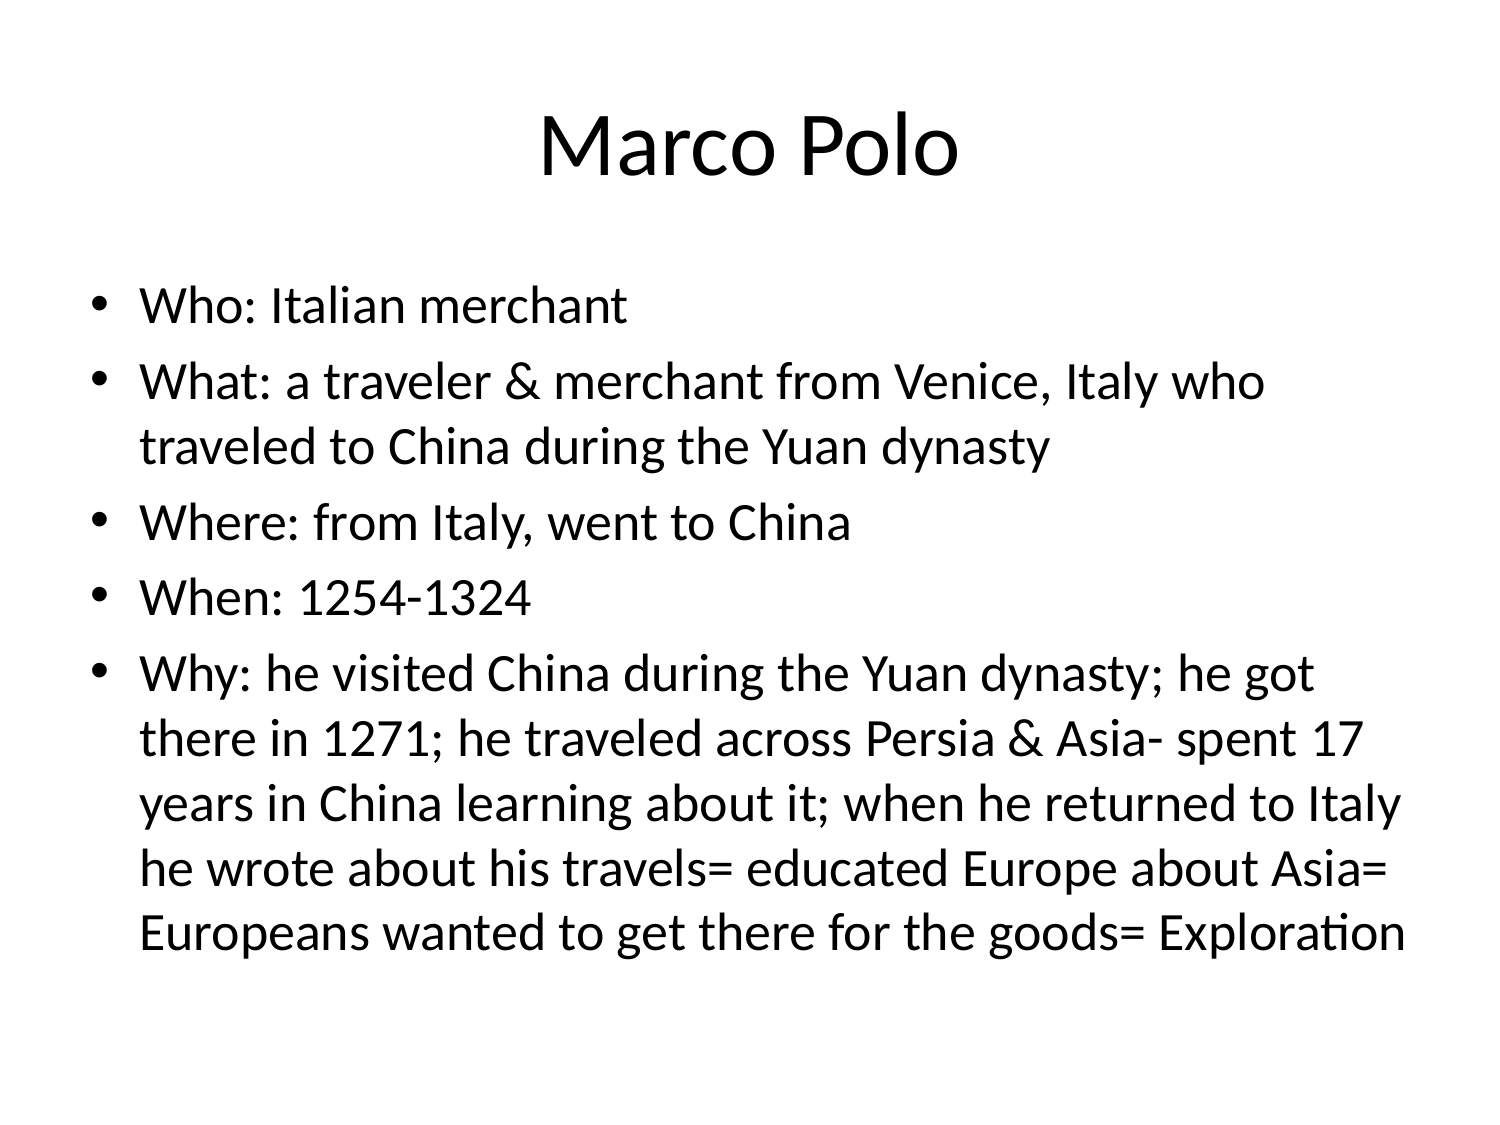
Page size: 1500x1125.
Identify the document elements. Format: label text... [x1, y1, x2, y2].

title Marco Polo [75, 45, 1425, 233]
list Who: Italian merchant What: a traveler & merchant from Venice, Italy who traveled to China during the Yuan dynasty Where: from Italy, went to China When: 1254-1324 Why: he visited China during the Yuan dynasty; he got there in 1271; he traveled across Persia & Asia- spent 17 years in China learning about it; when he returned to Italy he wrote about his travels= educated Europe about Asia= Europeans wanted to get there for the goods= Exploration [75, 262, 1425, 1005]
